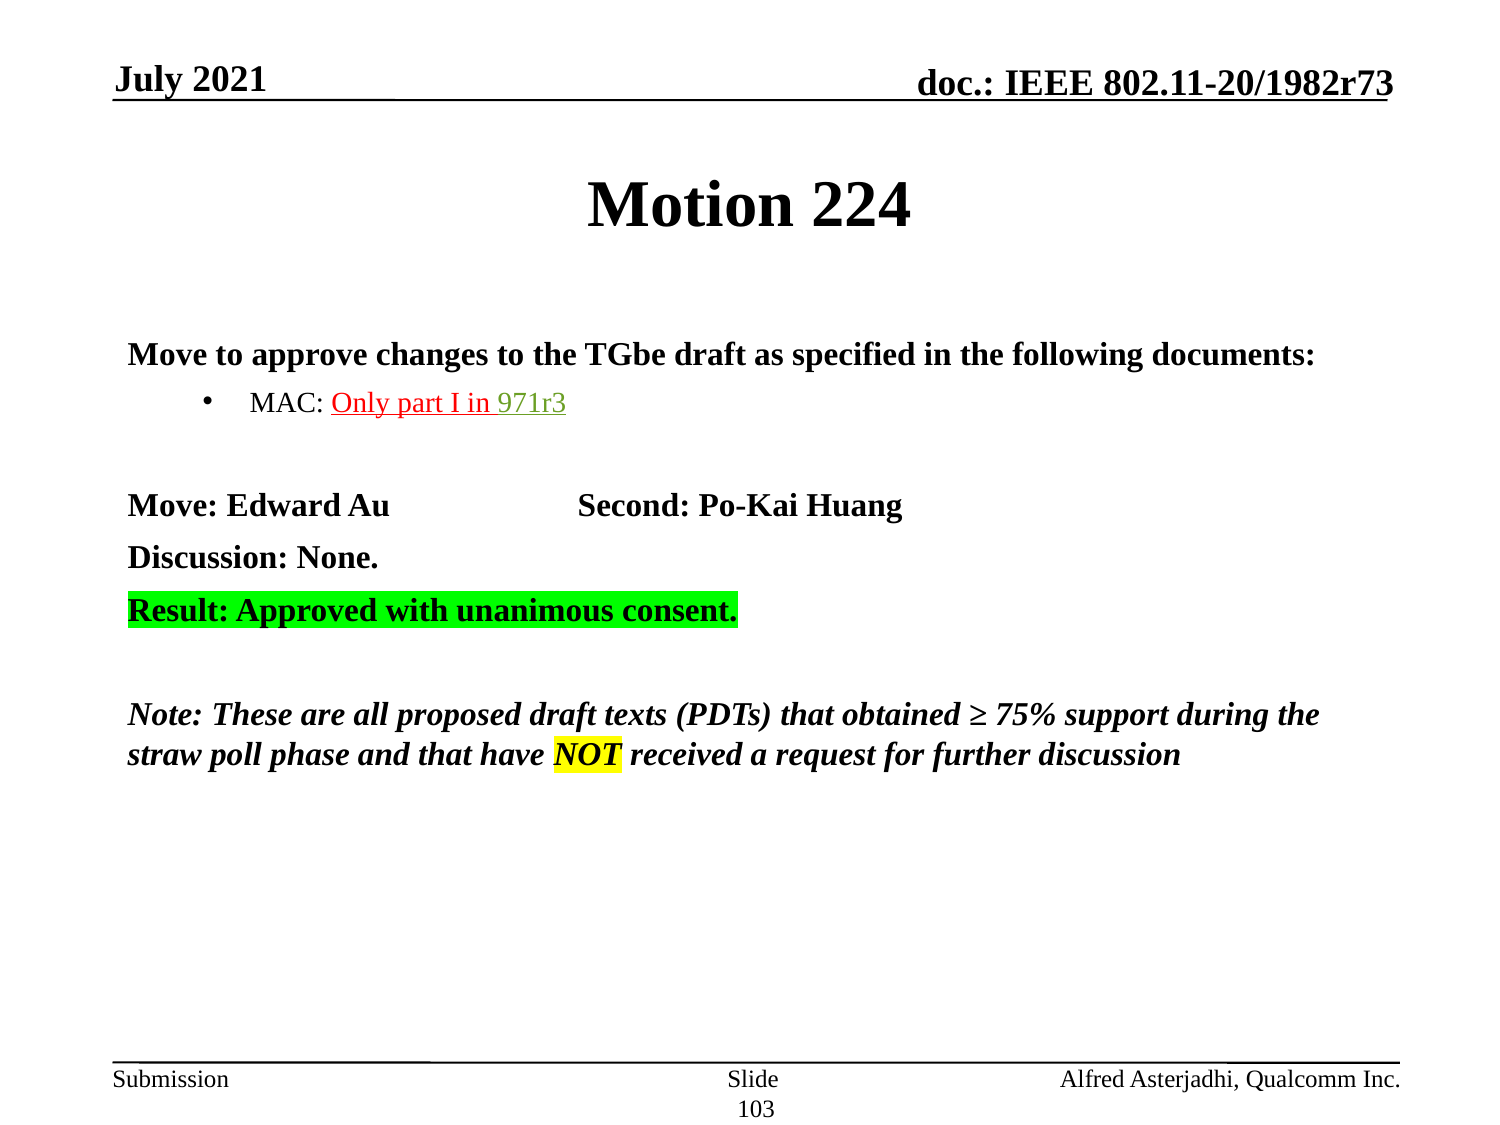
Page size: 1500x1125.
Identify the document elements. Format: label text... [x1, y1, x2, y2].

slide_number Slide 103 [712, 1061, 800, 1123]
footer Alfred Asterjadhi, Qualcomm Inc. [878, 1061, 1402, 1093]
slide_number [114, 54, 423, 100]
list Move to approve changes to the TGbe draft as specified in the following documents: MAC: Only part I in 971r3 Move: Edward Au Second: Po-Kai Huang Discussion: None. Result: Approved with unanimous consent. Note: These are all proposed draft texts (PDTs) that obtained ≥ 75% support during the straw poll phase and that have NOT received a request for further discussion [112, 324, 1388, 1000]
title Motion 224 [112, 112, 1388, 288]
